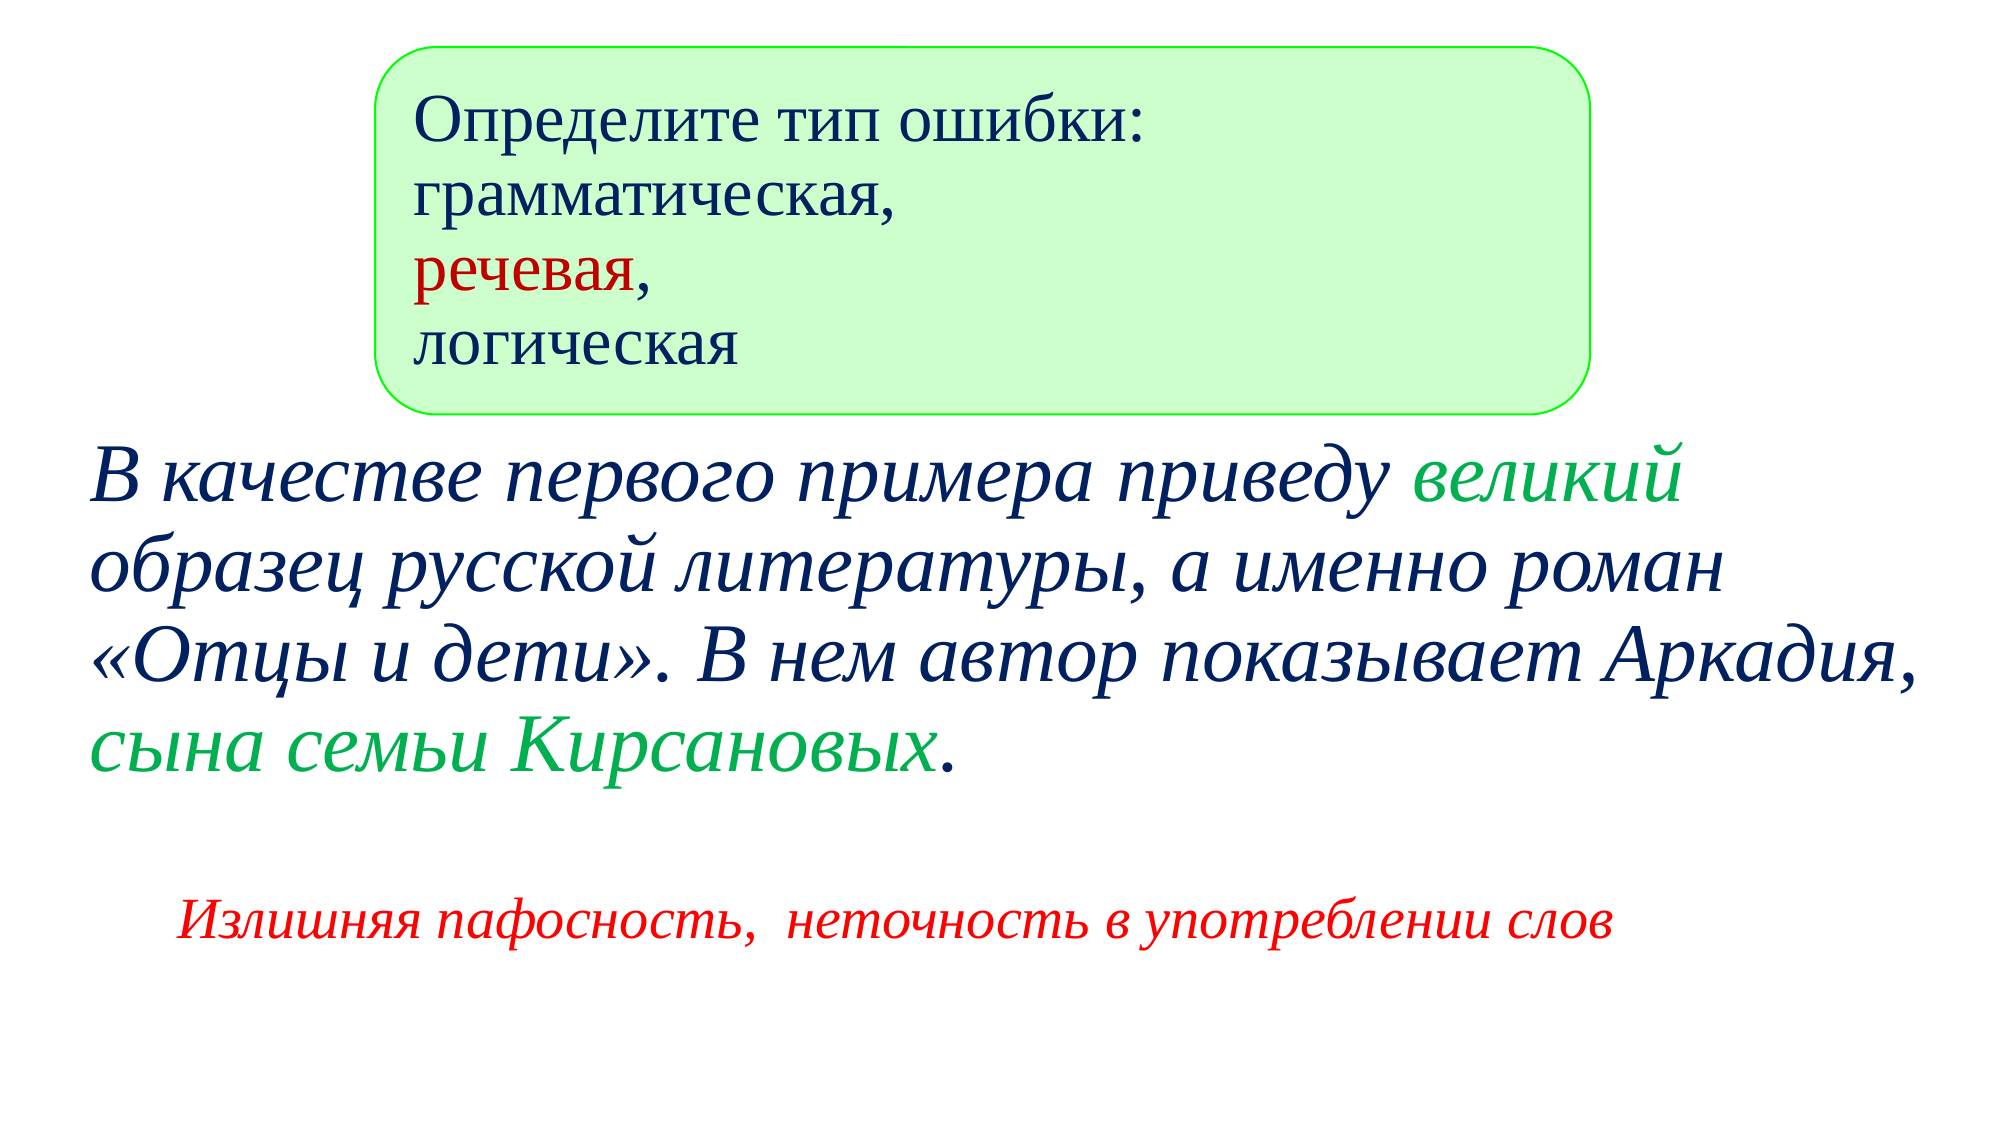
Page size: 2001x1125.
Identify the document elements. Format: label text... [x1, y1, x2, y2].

text_box Излишняя пафосность, неточность в употреблении слов [162, 872, 1630, 958]
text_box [375, 47, 1591, 415]
text_box В качестве первого примера приведу великий образец русской литературы, а именно роман «Отцы и дети». В нем автор показывает Аркадия, сына семьи Кирсановых. [70, 422, 1971, 797]
